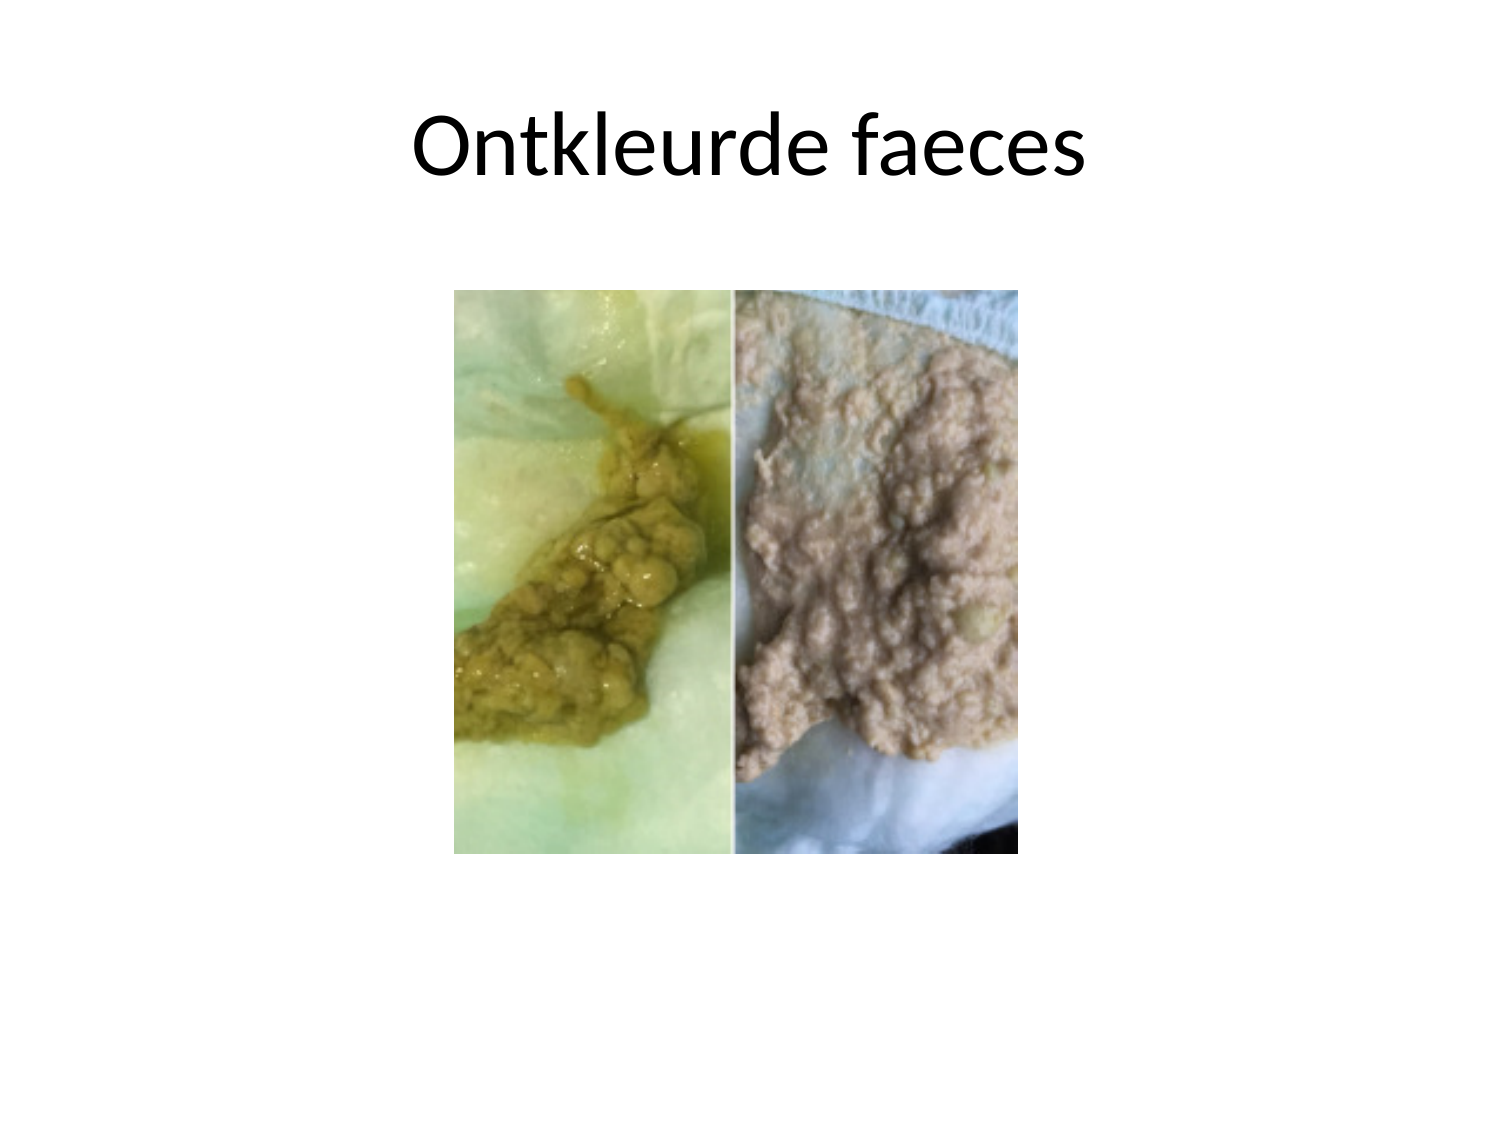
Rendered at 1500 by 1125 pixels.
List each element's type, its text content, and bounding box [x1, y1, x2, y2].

title Ontkleurde faeces [75, 45, 1425, 233]
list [454, 290, 1018, 854]
